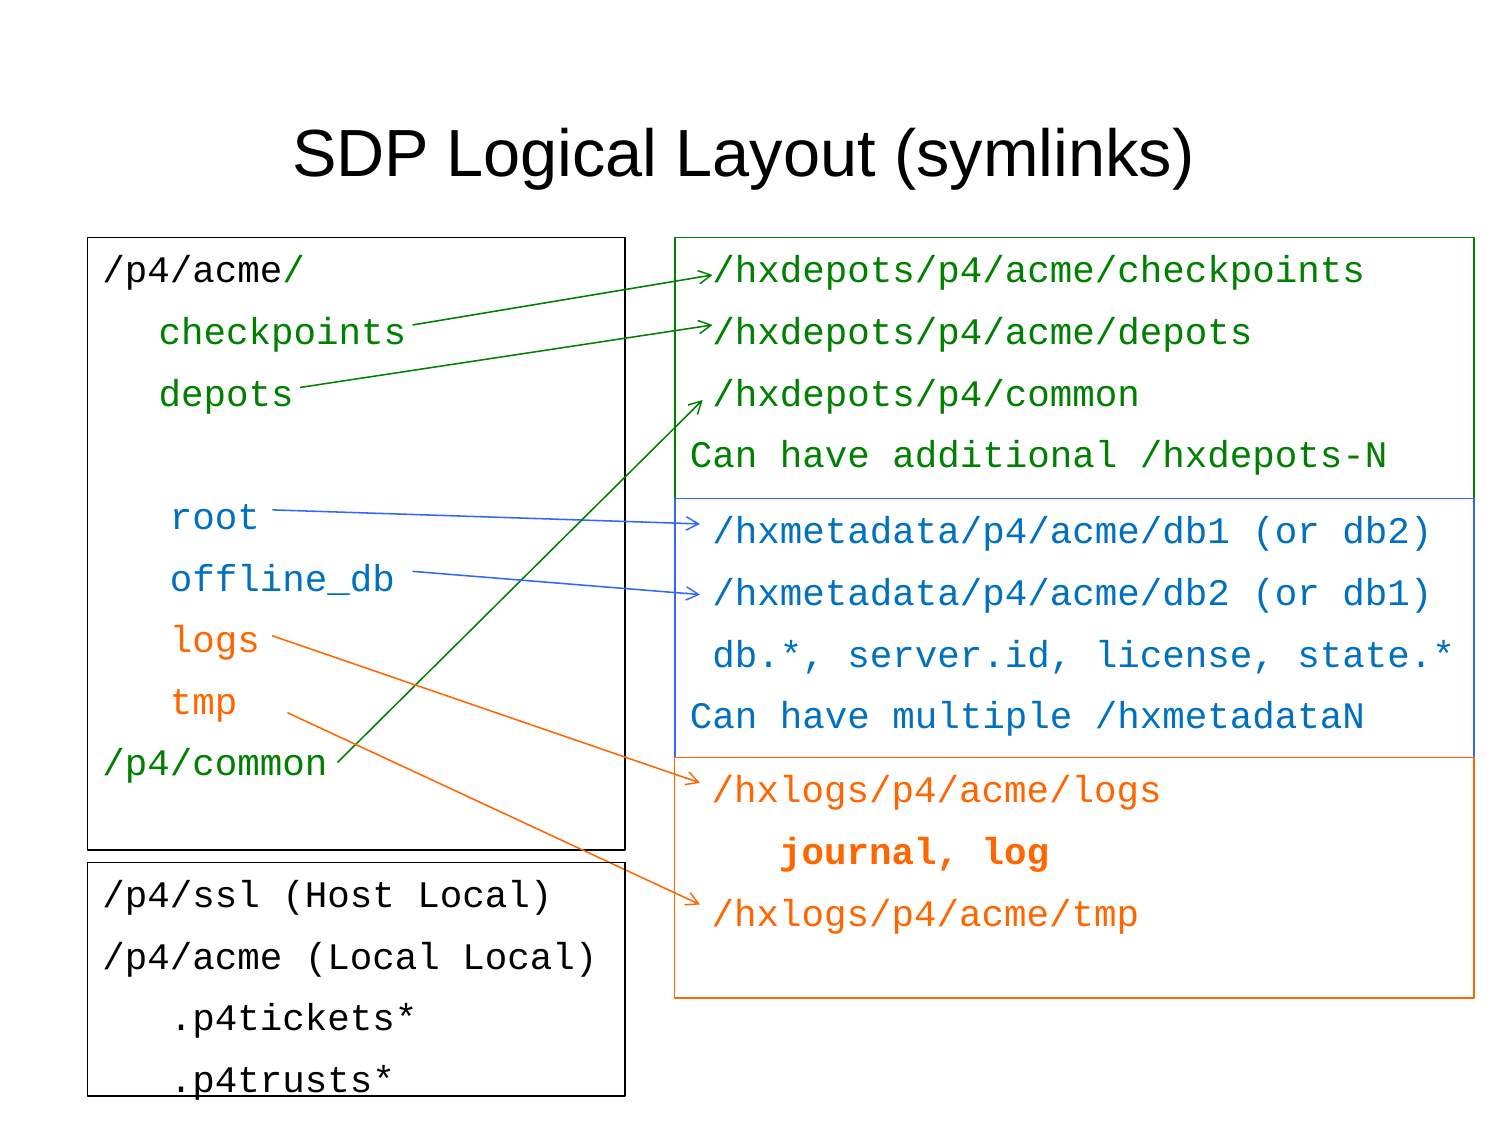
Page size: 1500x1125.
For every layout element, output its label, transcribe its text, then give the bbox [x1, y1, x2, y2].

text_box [412, 571, 701, 595]
text_box /p4/acme/ checkpoints depots root offline_db logs tmp /p4/common [87, 237, 625, 850]
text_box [337, 399, 703, 637]
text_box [299, 324, 713, 388]
text_box /p4/ssl (Host Local) /p4/acme (Local Local) .p4tickets* .p4trusts* [87, 862, 625, 1096]
text_box /hxlogs/p4/acme/logs journal, log /hxlogs/p4/acme/tmp [674, 757, 1474, 998]
text_box /hxdepots/p4/acme/checkpoints /hxdepots/p4/acme/depots /hxdepots/p4/common Can have additional /hxdepots-N [674, 237, 1474, 498]
text_box SDP Logical Layout (symlinks) [50, 99, 1438, 199]
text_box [287, 712, 701, 905]
text_box [1274, 975, 1425, 1088]
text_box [271, 635, 701, 784]
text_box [271, 509, 332, 525]
text_box /hxmetadata/p4/acme/db1 (or db2) /hxmetadata/p4/acme/db2 (or db1) db.*, server.id, license, state.* Can have multiple /hxmetadataN [707, 498, 1474, 757]
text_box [412, 274, 713, 324]
